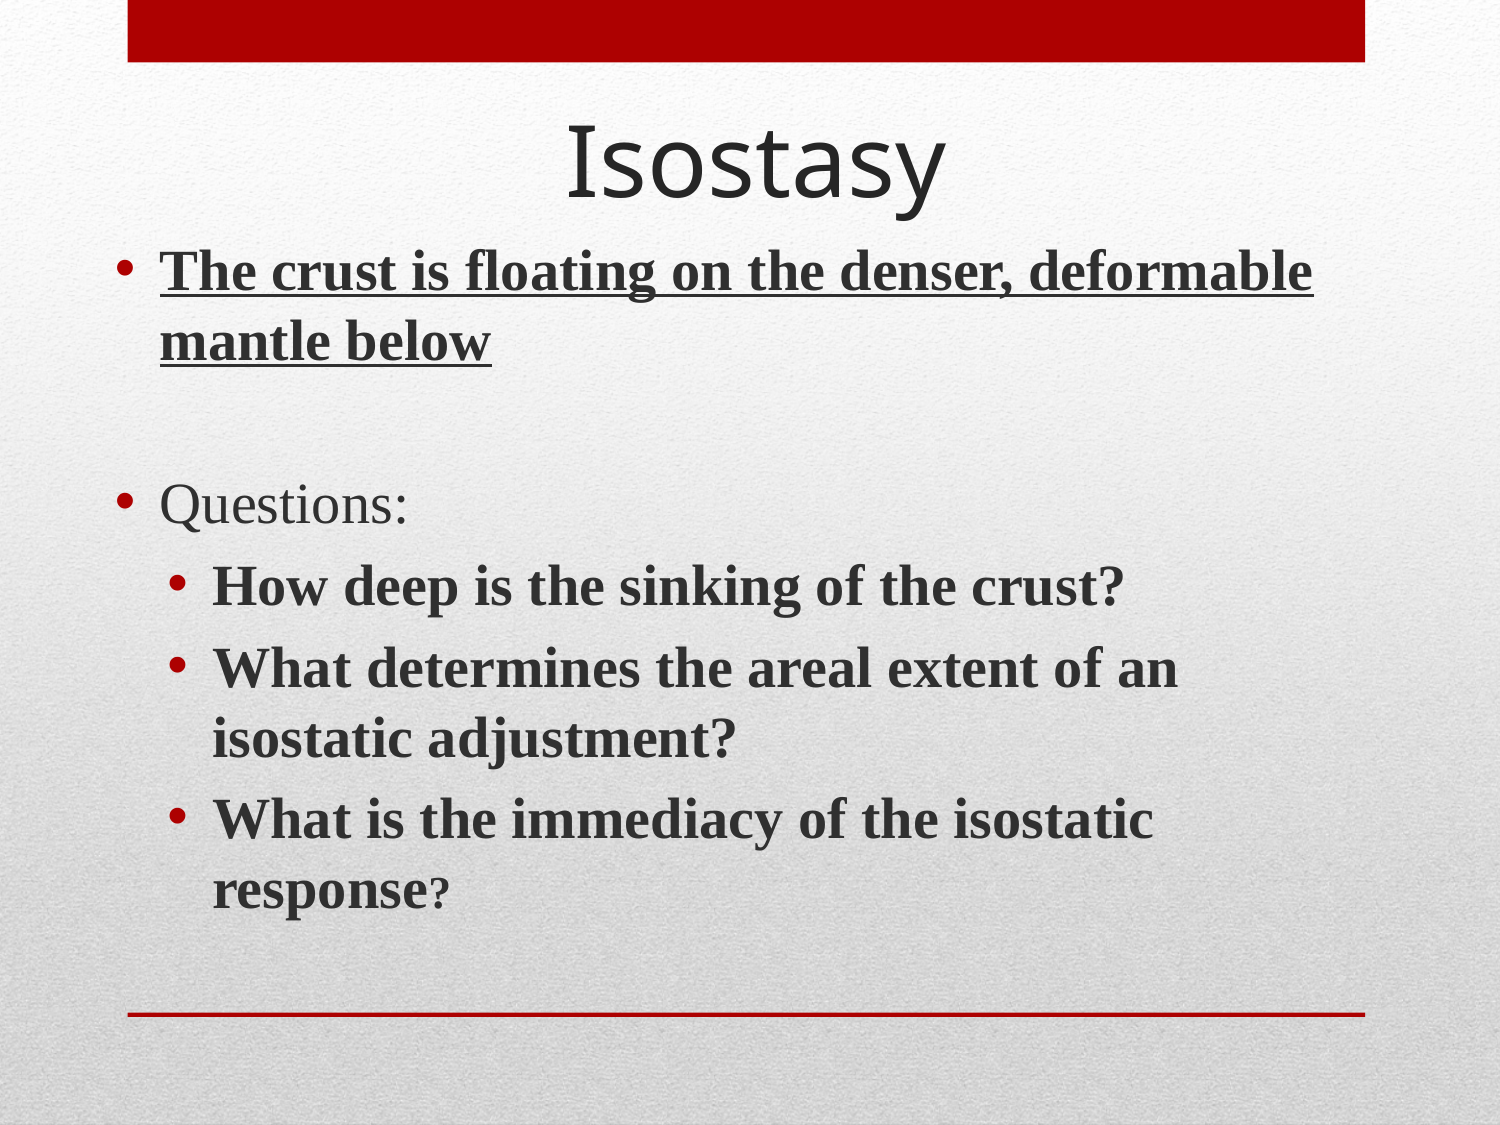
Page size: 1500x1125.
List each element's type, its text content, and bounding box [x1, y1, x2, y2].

title Isostasy [187, 37, 1325, 225]
list The crust is floating on the denser, deformable mantle below Questions: How deep is the sinking of the crust? What determines the areal extent of an isostatic adjustment? What is the immediacy of the isostatic response? [99, 224, 1363, 1013]
